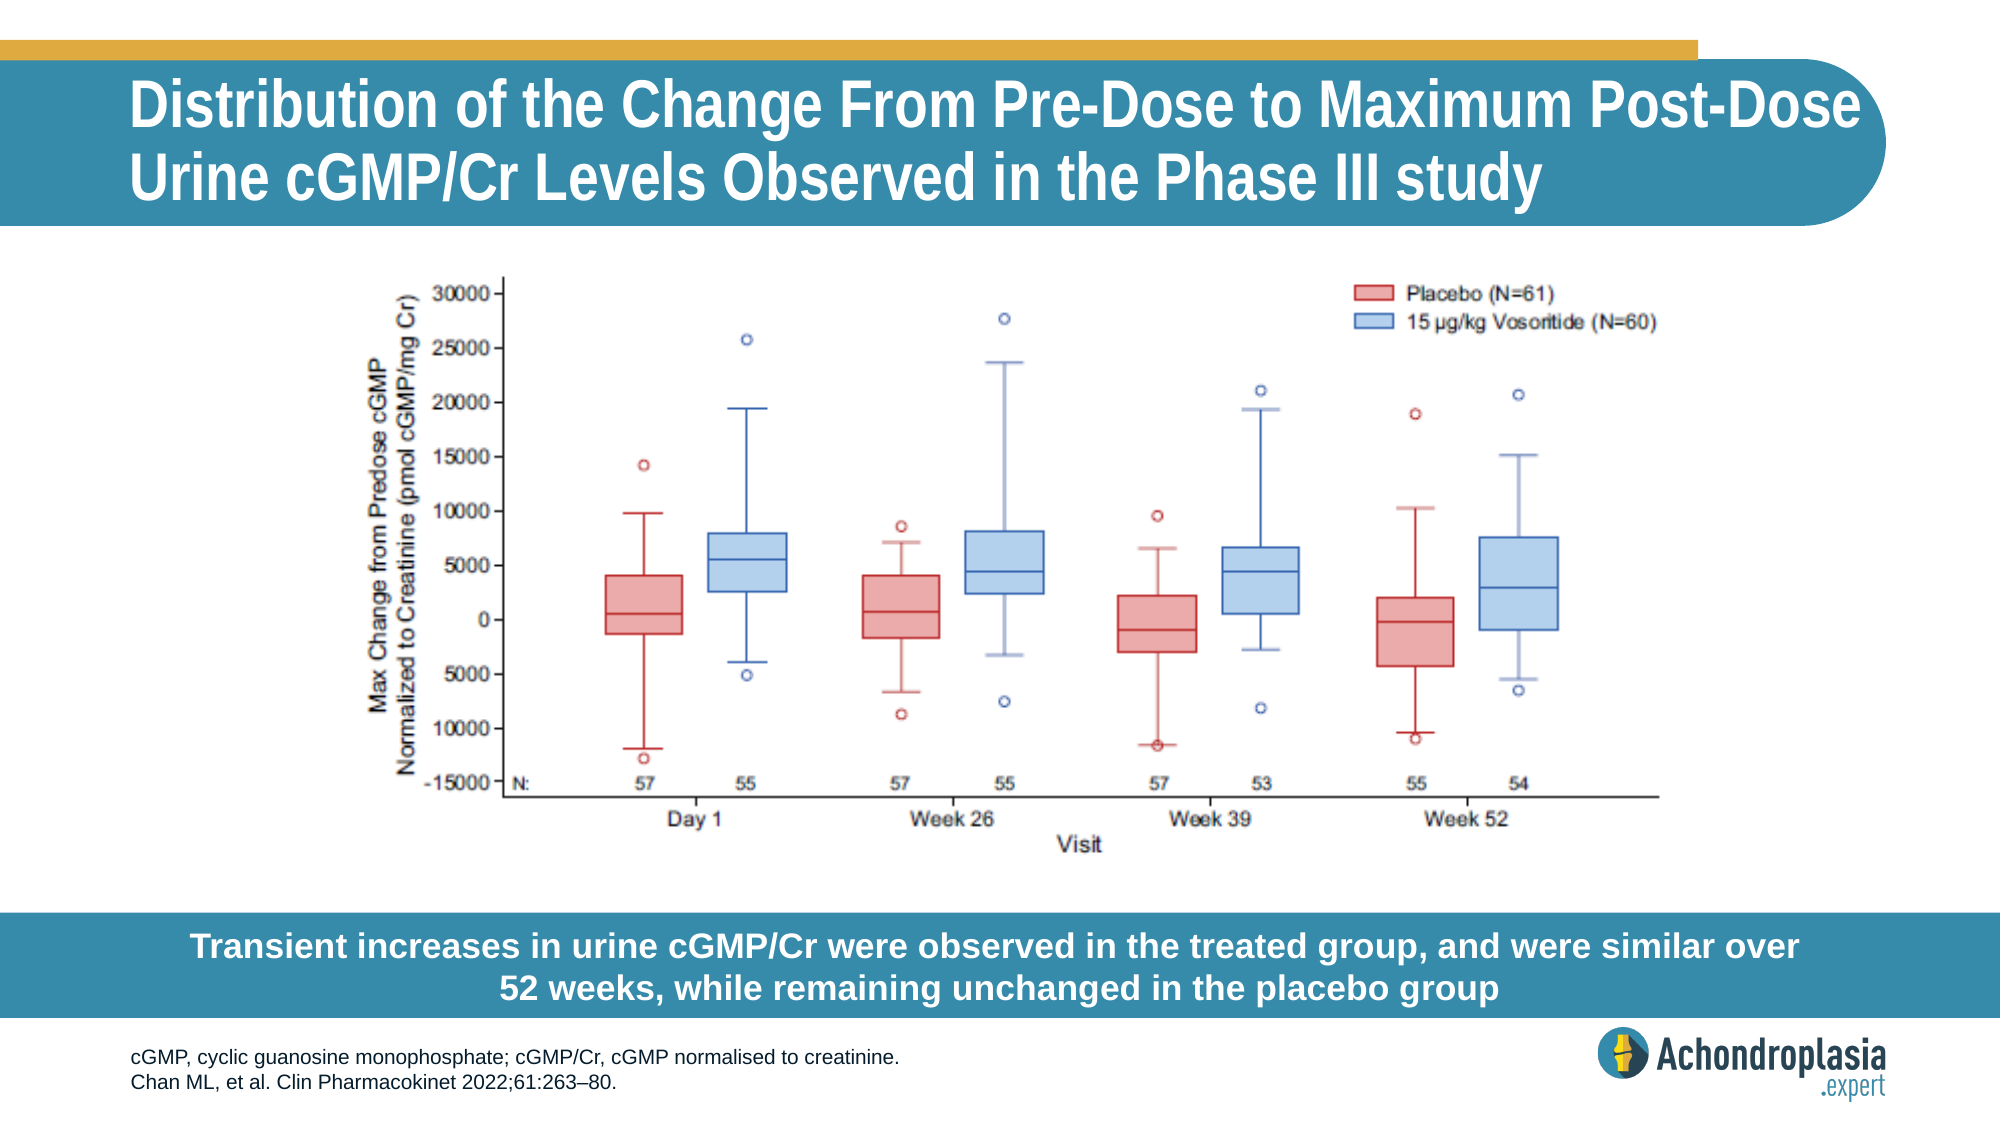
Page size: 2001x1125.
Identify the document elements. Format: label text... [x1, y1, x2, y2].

title Distribution of the Change From Pre-Dose to Maximum Post-Dose Urine cGMP/Cr Levels Observed in the Phase III study [114, 59, 1886, 225]
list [310, 251, 1690, 873]
picture [1598, 1027, 1886, 1102]
list Transient increases in urine cGMP/Cr were observed in the treated group, and were similar over 52 weeks, while remaining unchanged in the placebo group [0, 912, 2000, 1018]
footer cGMP, cyclic guanosine monophosphate; cGMP/Cr, cGMP normalised to creatinine. Chan ML, et al. Clin Pharmacokinet 2022;61:263–80. [115, 1018, 1598, 1102]
